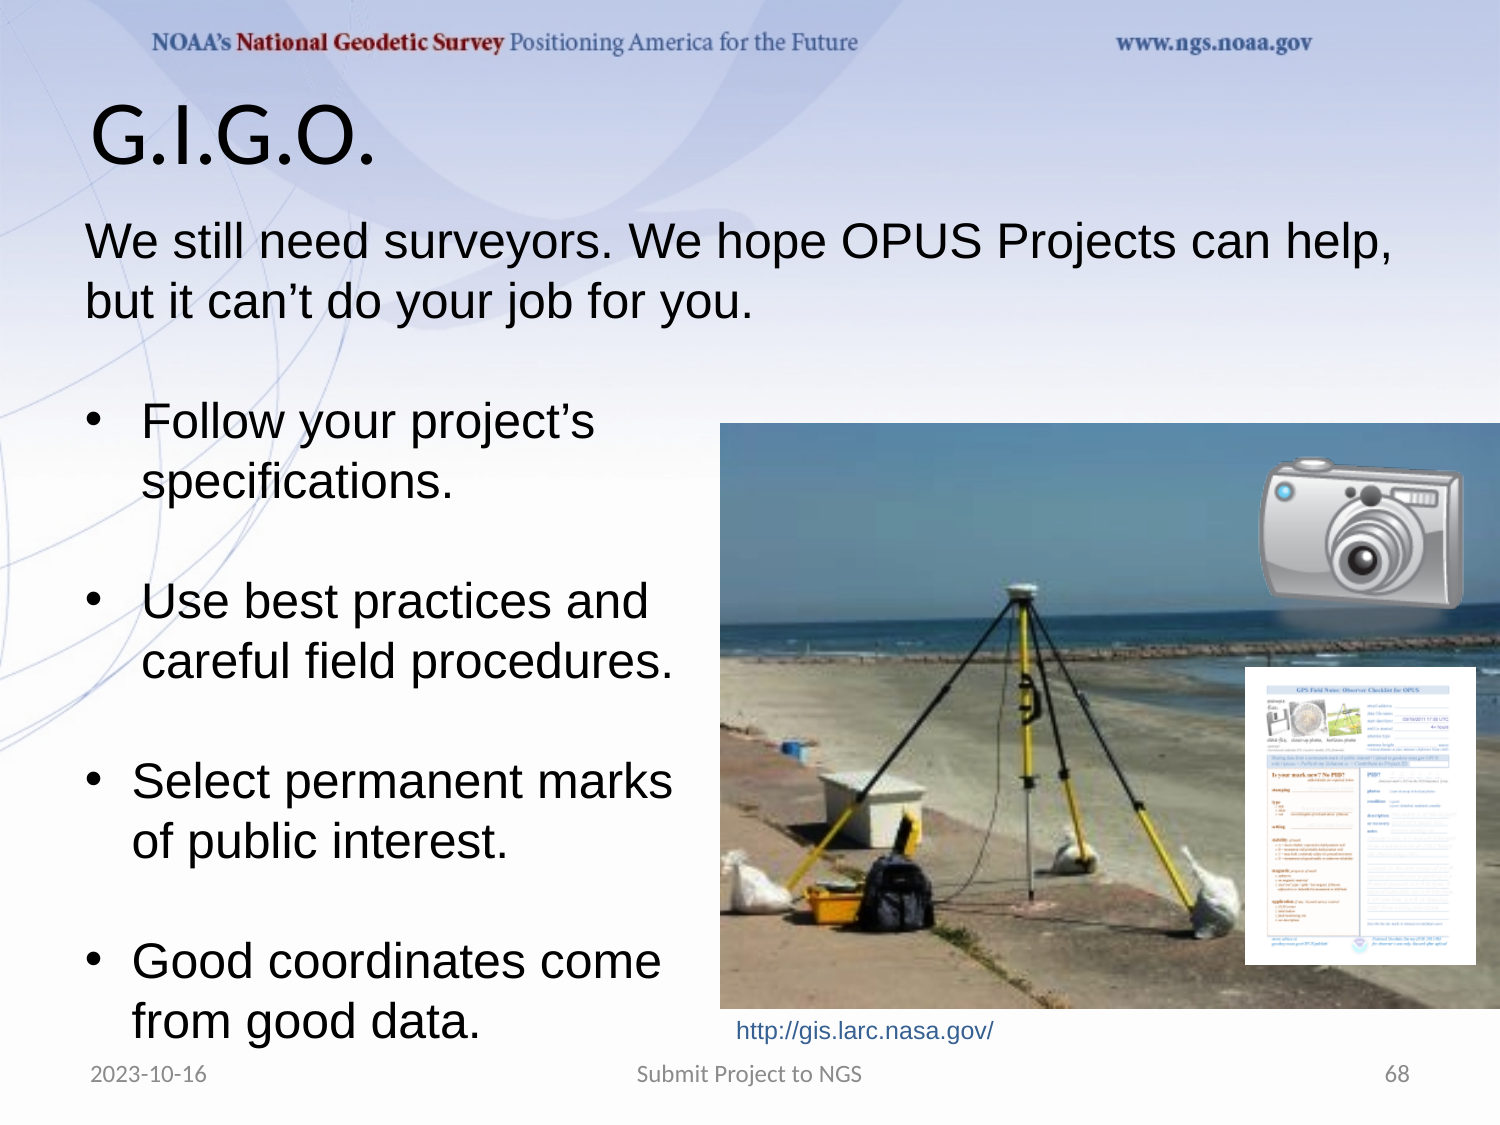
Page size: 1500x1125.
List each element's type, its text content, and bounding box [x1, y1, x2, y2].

text_box We still need surveyors. We hope OPUS Projects can help, but it can’t do your job for you. Follow your project’s specifications. Use best practices and careful field procedures. Select permanent marks of public interest. Good coordinates come from good data. [70, 200, 1432, 1056]
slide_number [75, 1056, 425, 1103]
slide_number 68 [1074, 1056, 1425, 1103]
title G.I.G.O. [74, 74, 1426, 181]
text_box http://gis.larc.nasa.gov/ [721, 1018, 1010, 1052]
footer Submit Project to NGS [512, 1056, 988, 1103]
picture [0, 0, 1500, 1125]
